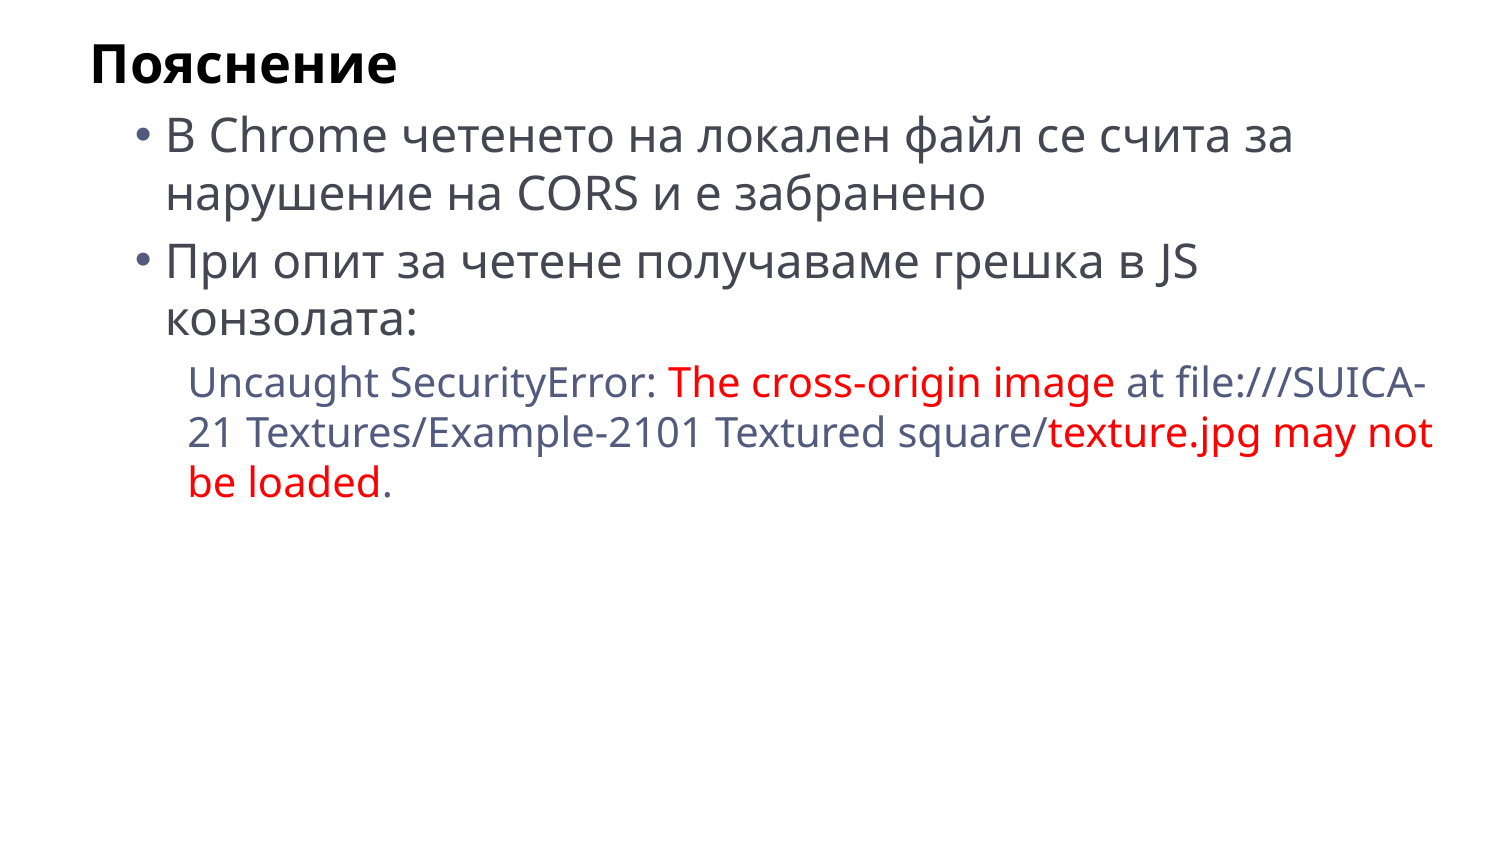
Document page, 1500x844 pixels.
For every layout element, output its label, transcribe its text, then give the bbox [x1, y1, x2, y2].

list Пояснение В Chrome четенето на локален файл се счита за нарушение на CORS и е забранено При опит за четене получаваме грешка в JS конзолата: Uncaught SecurityError: The cross-origin image at file:///SUICA-21 Textures/Example-2101 Textured square/texture.jpg may not be loaded. [75, 21, 1475, 835]
